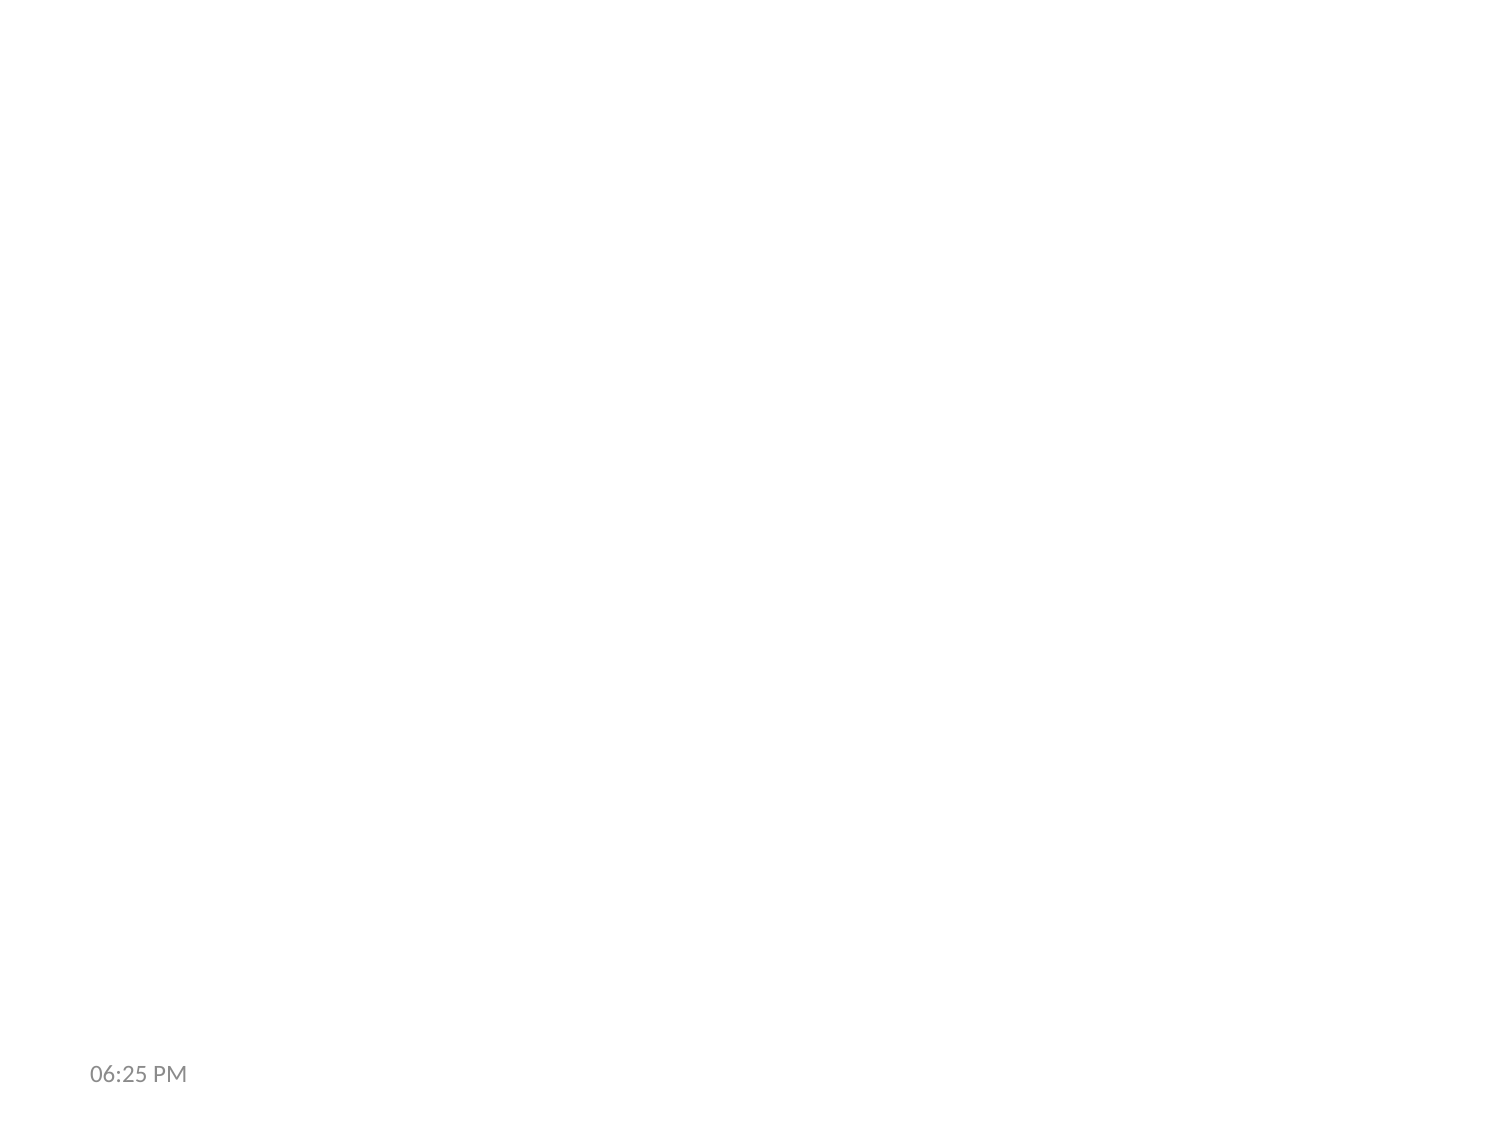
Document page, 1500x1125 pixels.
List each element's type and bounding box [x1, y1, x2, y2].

slide_number [75, 1042, 425, 1103]
